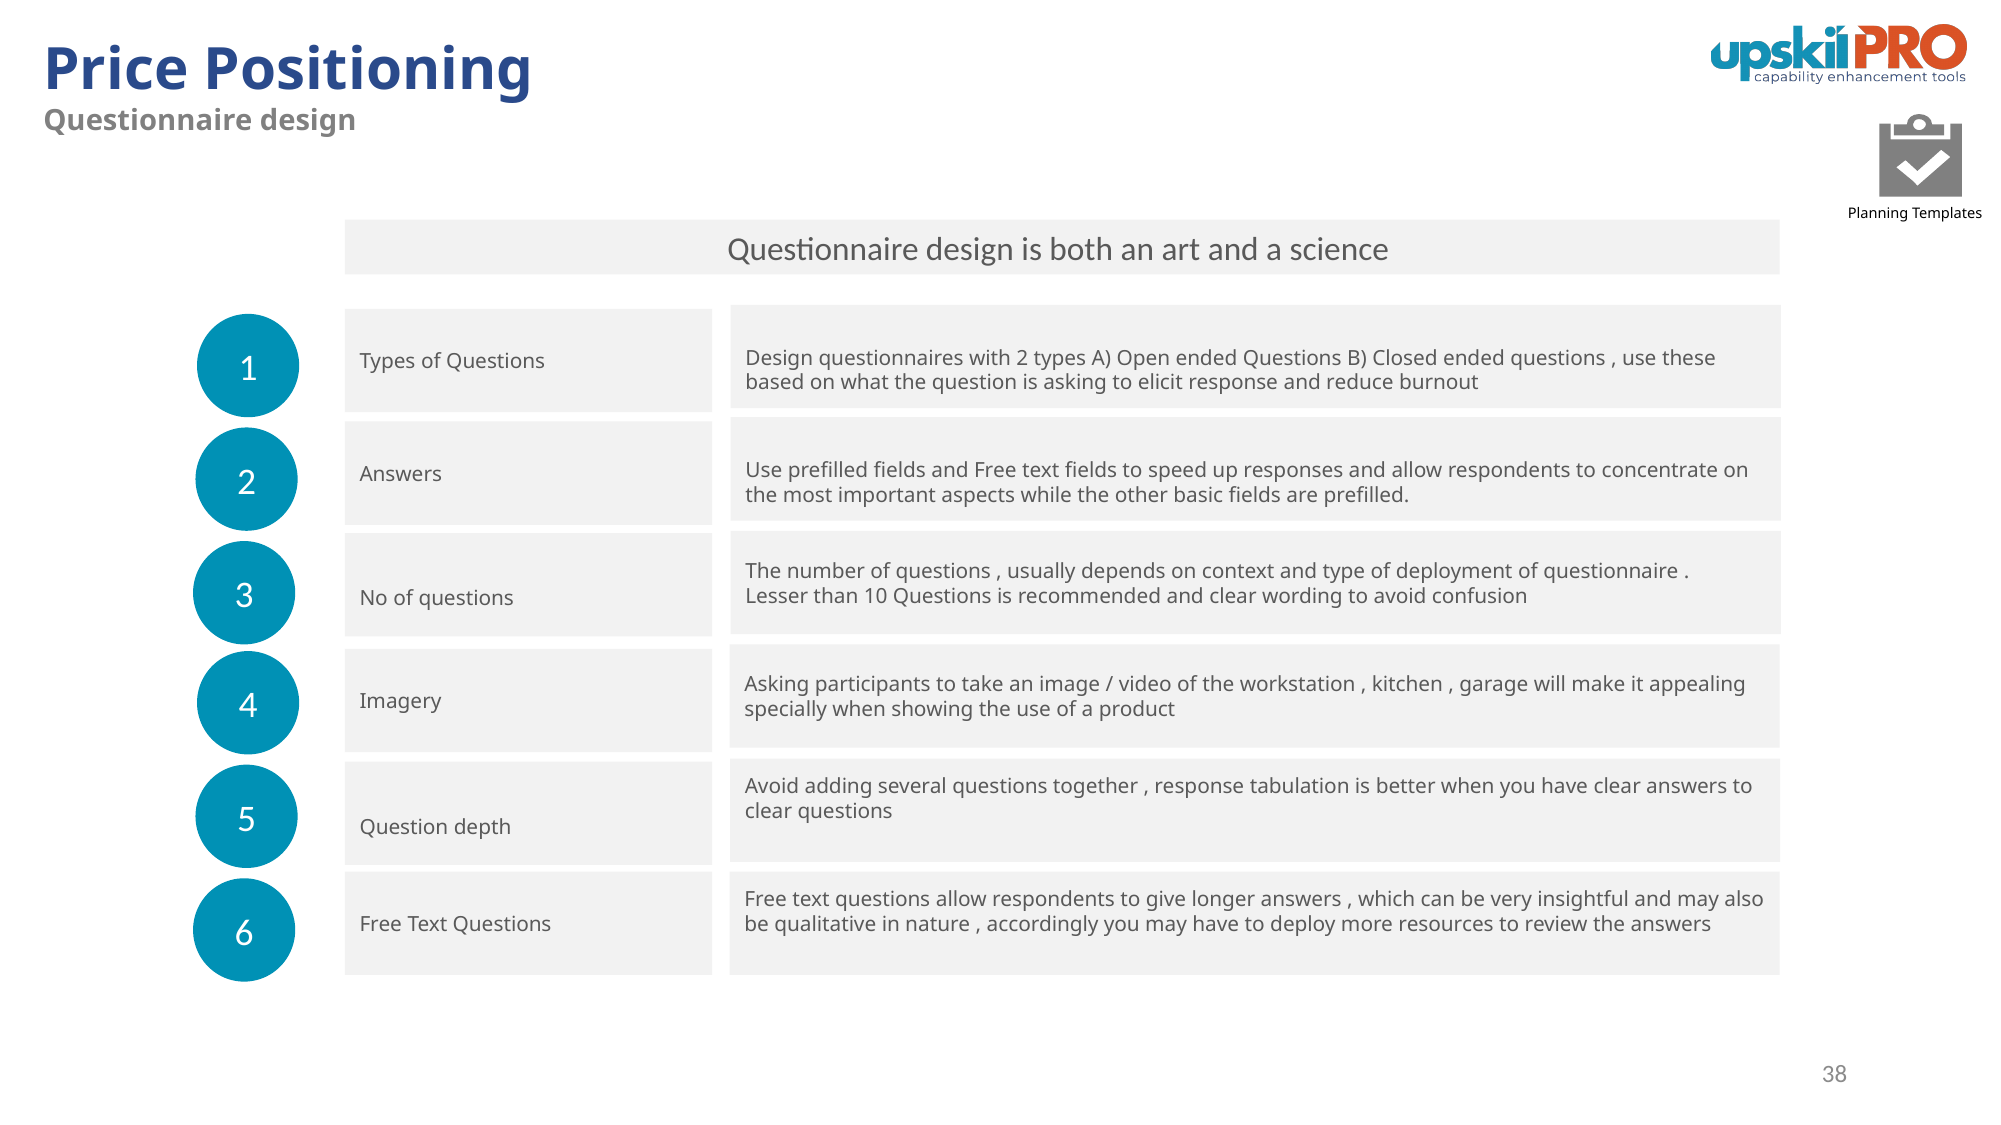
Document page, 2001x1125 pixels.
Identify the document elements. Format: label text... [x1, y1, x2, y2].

slide_number 38 [1412, 1042, 1863, 1103]
text_box Use prefilled fields and Free text fields to speed up responses and allow respondents to concentrate on the most important aspects while the other basic fields are prefilled. [730, 416, 1782, 522]
text_box 2 [194, 426, 299, 532]
text_box Price Positioning Questionnaire design [28, 24, 1608, 214]
text_box Imagery [344, 648, 713, 753]
text_box Free Text Questions [344, 871, 713, 976]
text_box Questionnaire design is both an art and a science [344, 219, 1780, 275]
text_box Avoid adding several questions together , response tabulation is better when you have clear answers to clear questions [729, 758, 1781, 863]
text_box 4 [195, 650, 301, 756]
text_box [1830, 114, 2000, 230]
text_box No of questions [344, 532, 713, 638]
text_box Answers [344, 420, 713, 526]
text_box Types of Questions [344, 308, 713, 413]
text_box 5 [194, 763, 299, 870]
text_box 3 [192, 540, 297, 646]
text_box Question depth [344, 761, 713, 866]
text_box Design questionnaires with 2 types A) Open ended Questions B) Closed ended questions , use these based on what the question is asking to elicit response and reduce burnout [730, 304, 1782, 409]
text_box Asking participants to take an image / video of the workstation , kitchen , garage will make it appealing specially when showing the use of a product [728, 643, 1781, 749]
text_box 6 [192, 877, 297, 983]
text_box Free text questions allow respondents to give longer answers , which can be very insightful and may also be qualitative in nature , accordingly you may have to deploy more resources to review the answers [728, 871, 1781, 976]
picture [1711, 24, 1967, 85]
text_box The number of questions , usually depends on context and type of deployment of questionnaire . Lesser than 10 Questions is recommended and clear wording to avoid confusion [730, 530, 1782, 635]
text_box 1 [195, 312, 301, 419]
